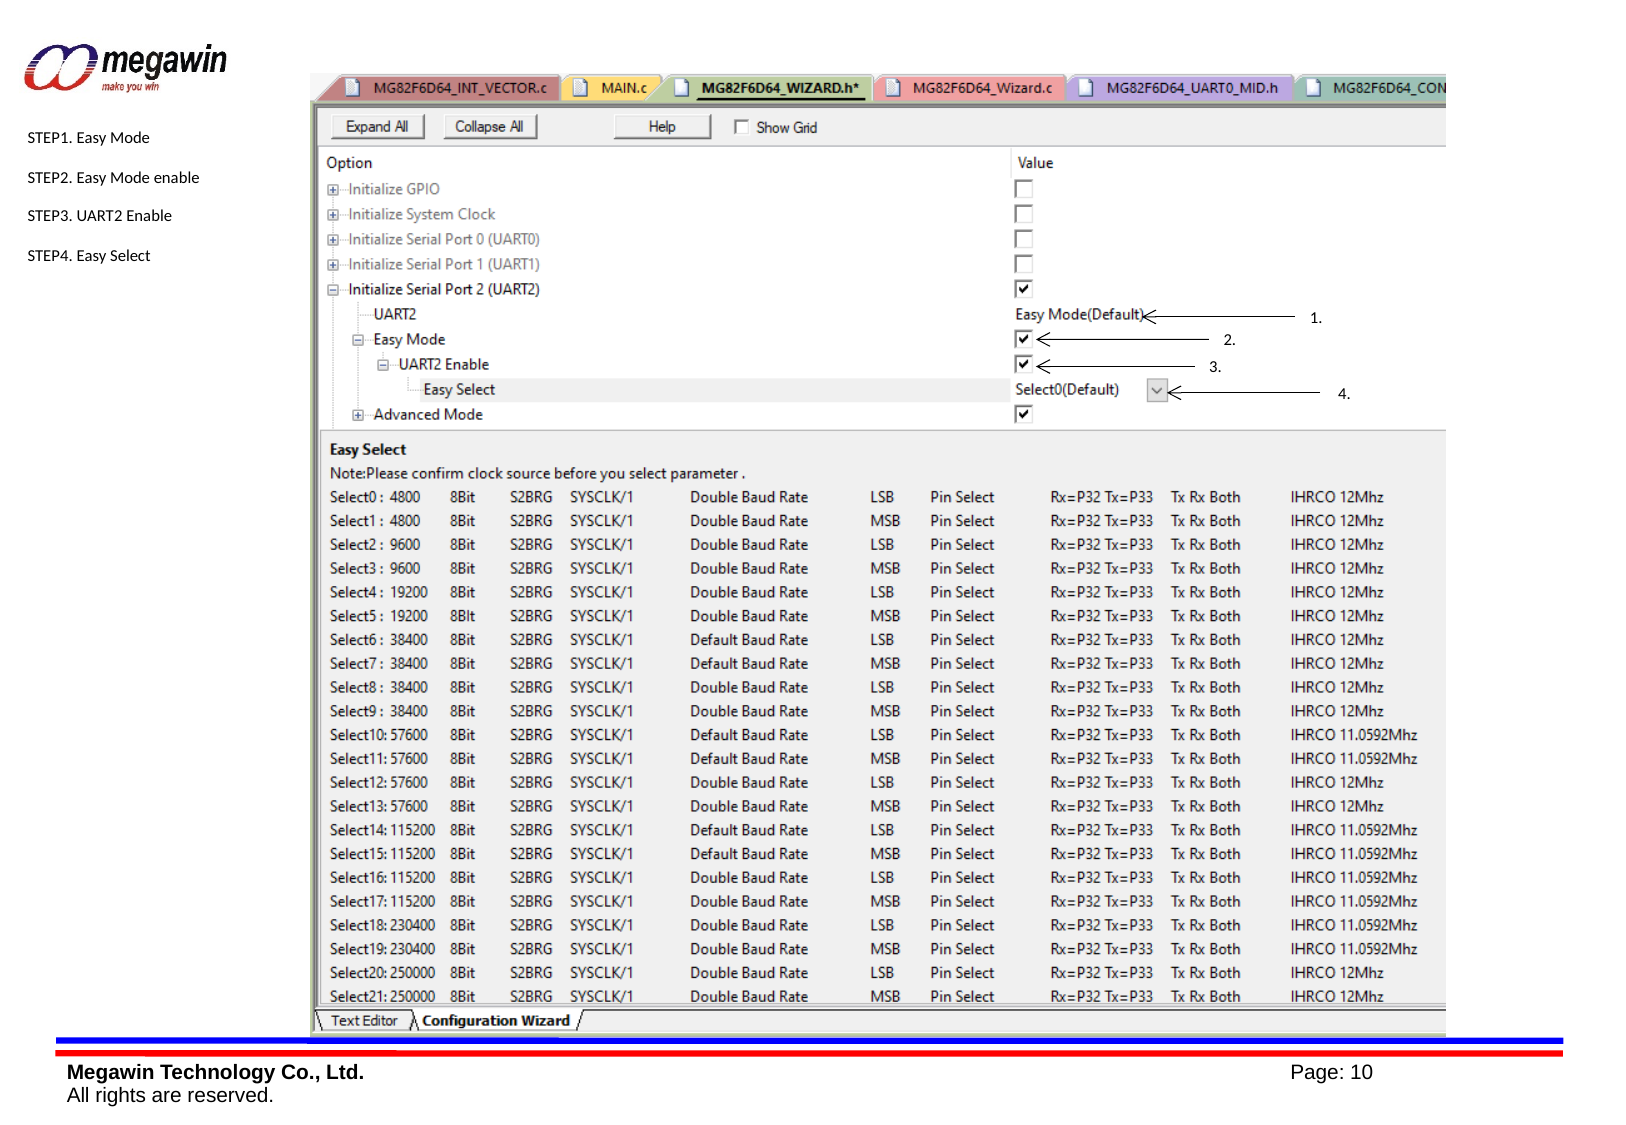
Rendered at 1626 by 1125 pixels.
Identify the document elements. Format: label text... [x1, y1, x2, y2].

picture [19, 37, 231, 97]
text_box STEP4. Easy Select [12, 237, 198, 272]
text_box STEP3. UART2 Enable [12, 197, 198, 233]
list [310, 73, 1446, 1037]
text_box STEP1. Easy Mode [12, 119, 301, 154]
text_box STEP2. Easy Mode enable [12, 159, 278, 215]
